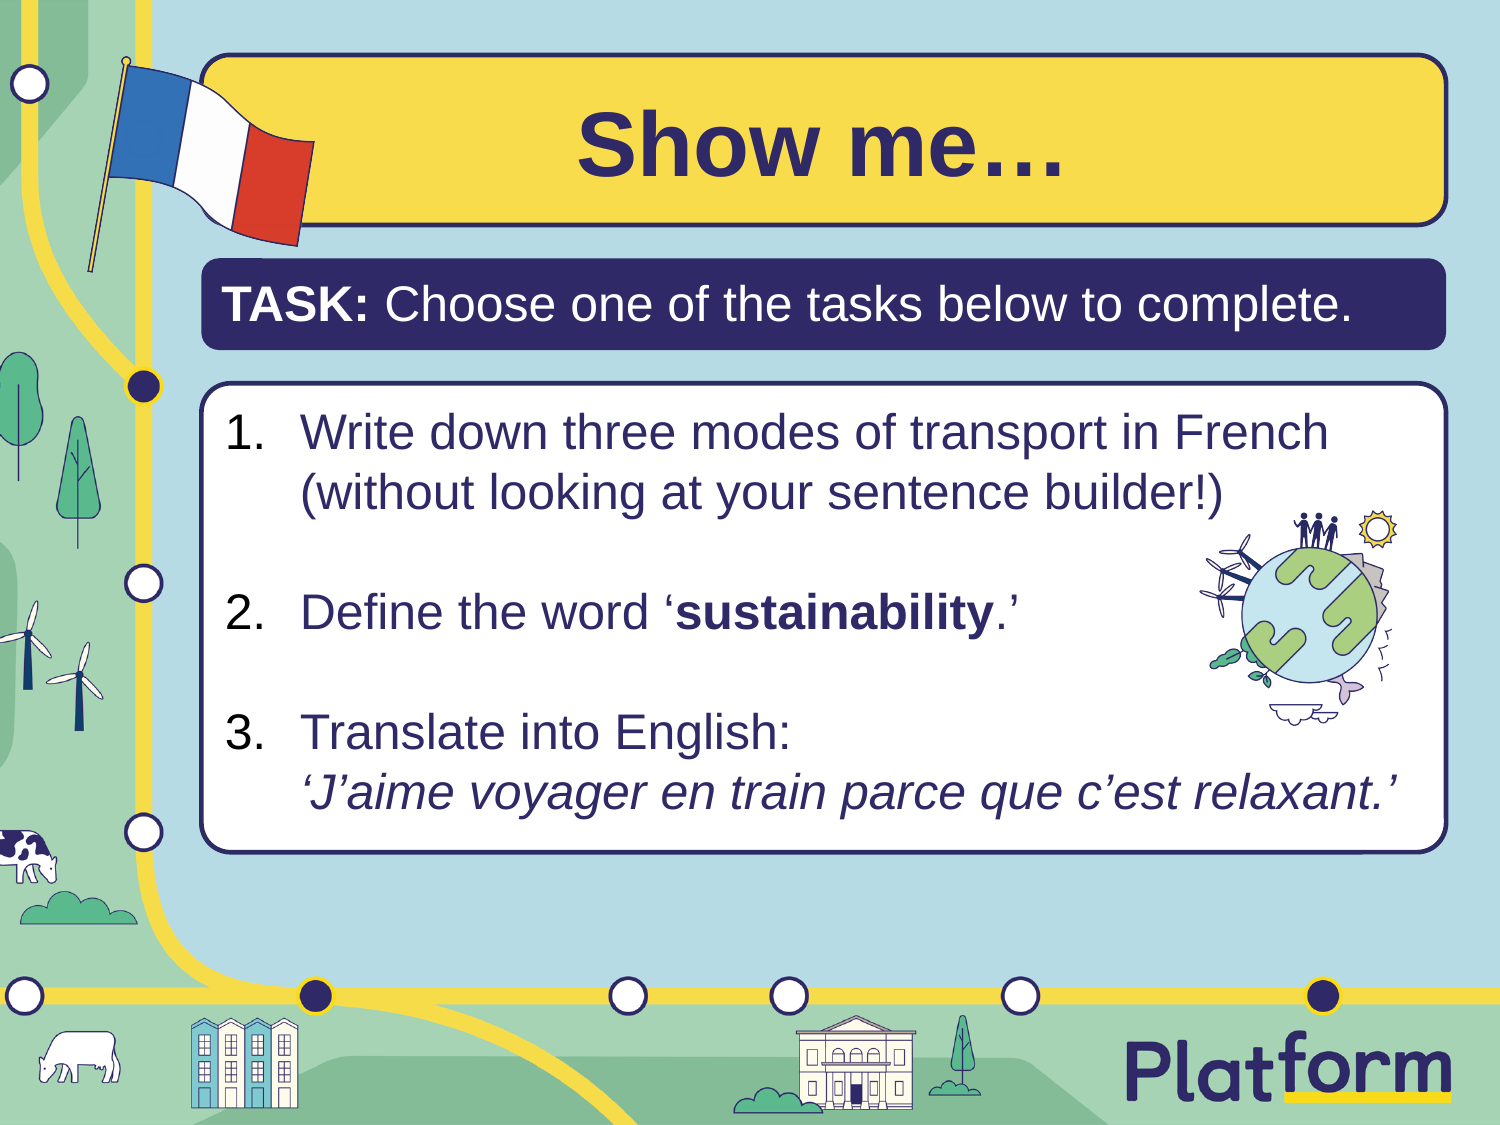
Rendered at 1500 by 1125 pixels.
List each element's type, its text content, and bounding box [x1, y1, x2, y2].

text_box Write down three modes of transport in French (without looking at your sentence builder!) Define the word ‘sustainability.’ Translate into English: ‘J’aime voyager en train parce que c’est relaxant.’ [201, 383, 1447, 853]
picture [0, 0, 1500, 1125]
text_box Show me… [314, 54, 1447, 225]
text_box TASK: Choose one of the tasks below to complete. [201, 258, 1447, 351]
